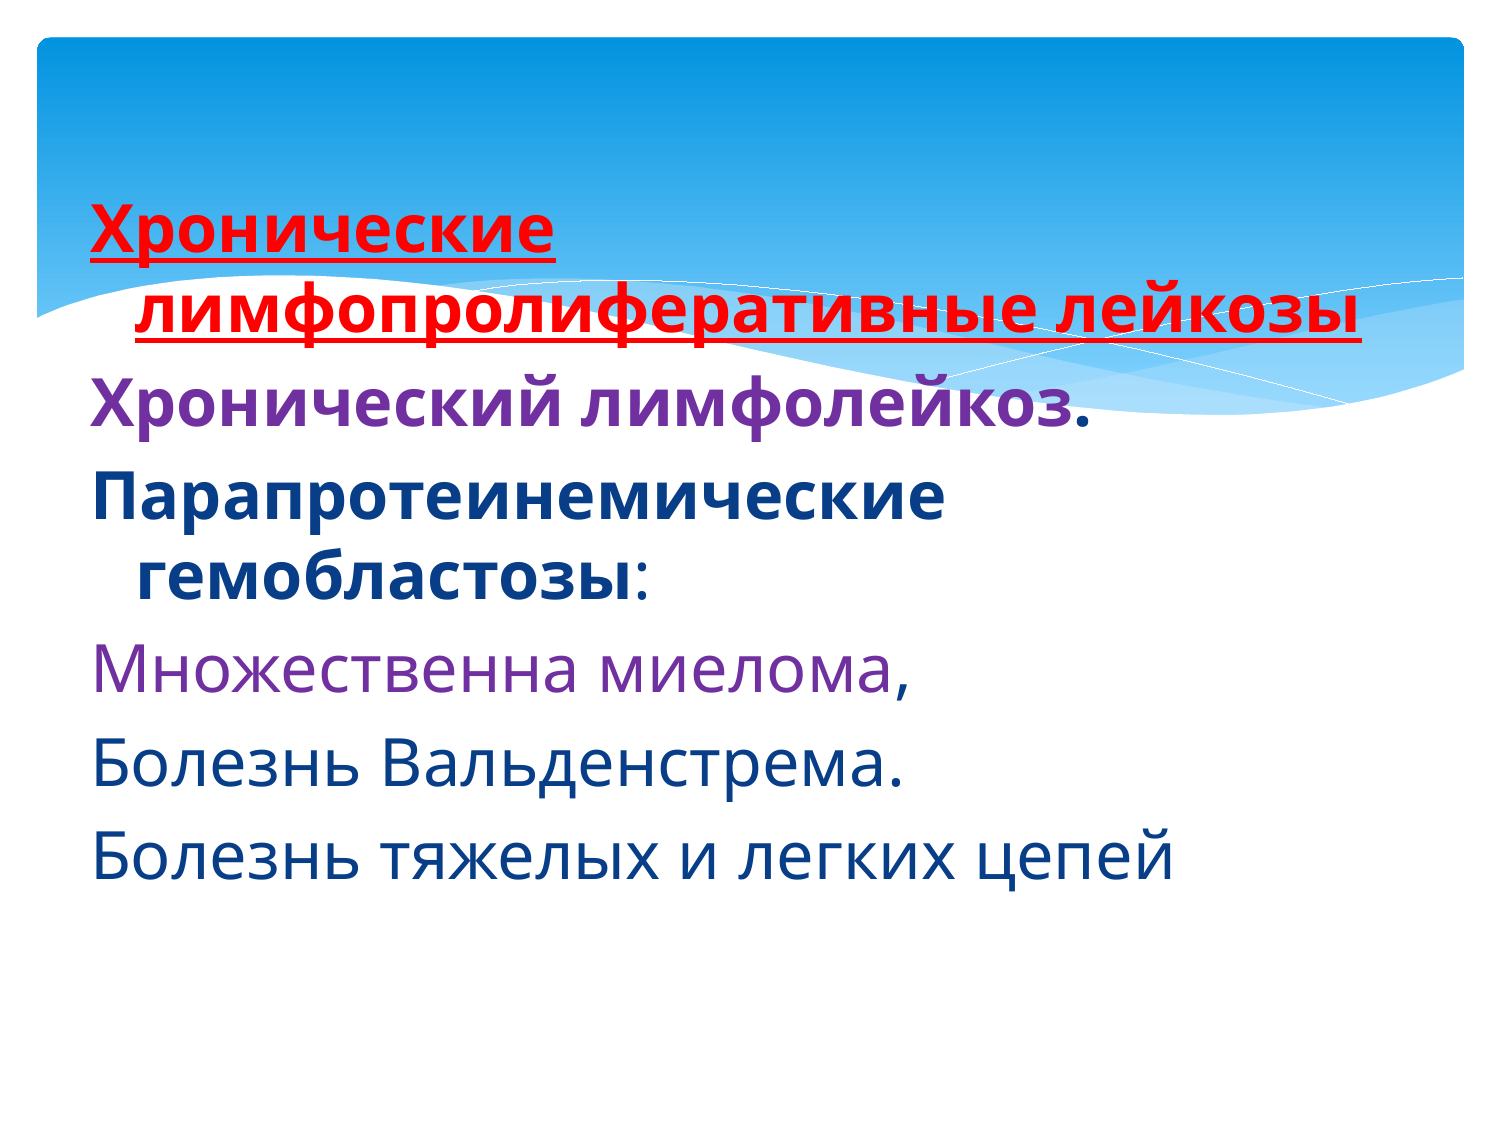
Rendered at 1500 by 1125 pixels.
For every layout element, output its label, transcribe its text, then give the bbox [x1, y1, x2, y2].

list Хронические лимфопролиферативные лейкозы Хронический лимфолейкоз. Парапротеинемические гемобластозы: Множественна миелома, Болезнь Вальденстрема. Болезнь тяжелых и легких цепей [75, 105, 1425, 1005]
